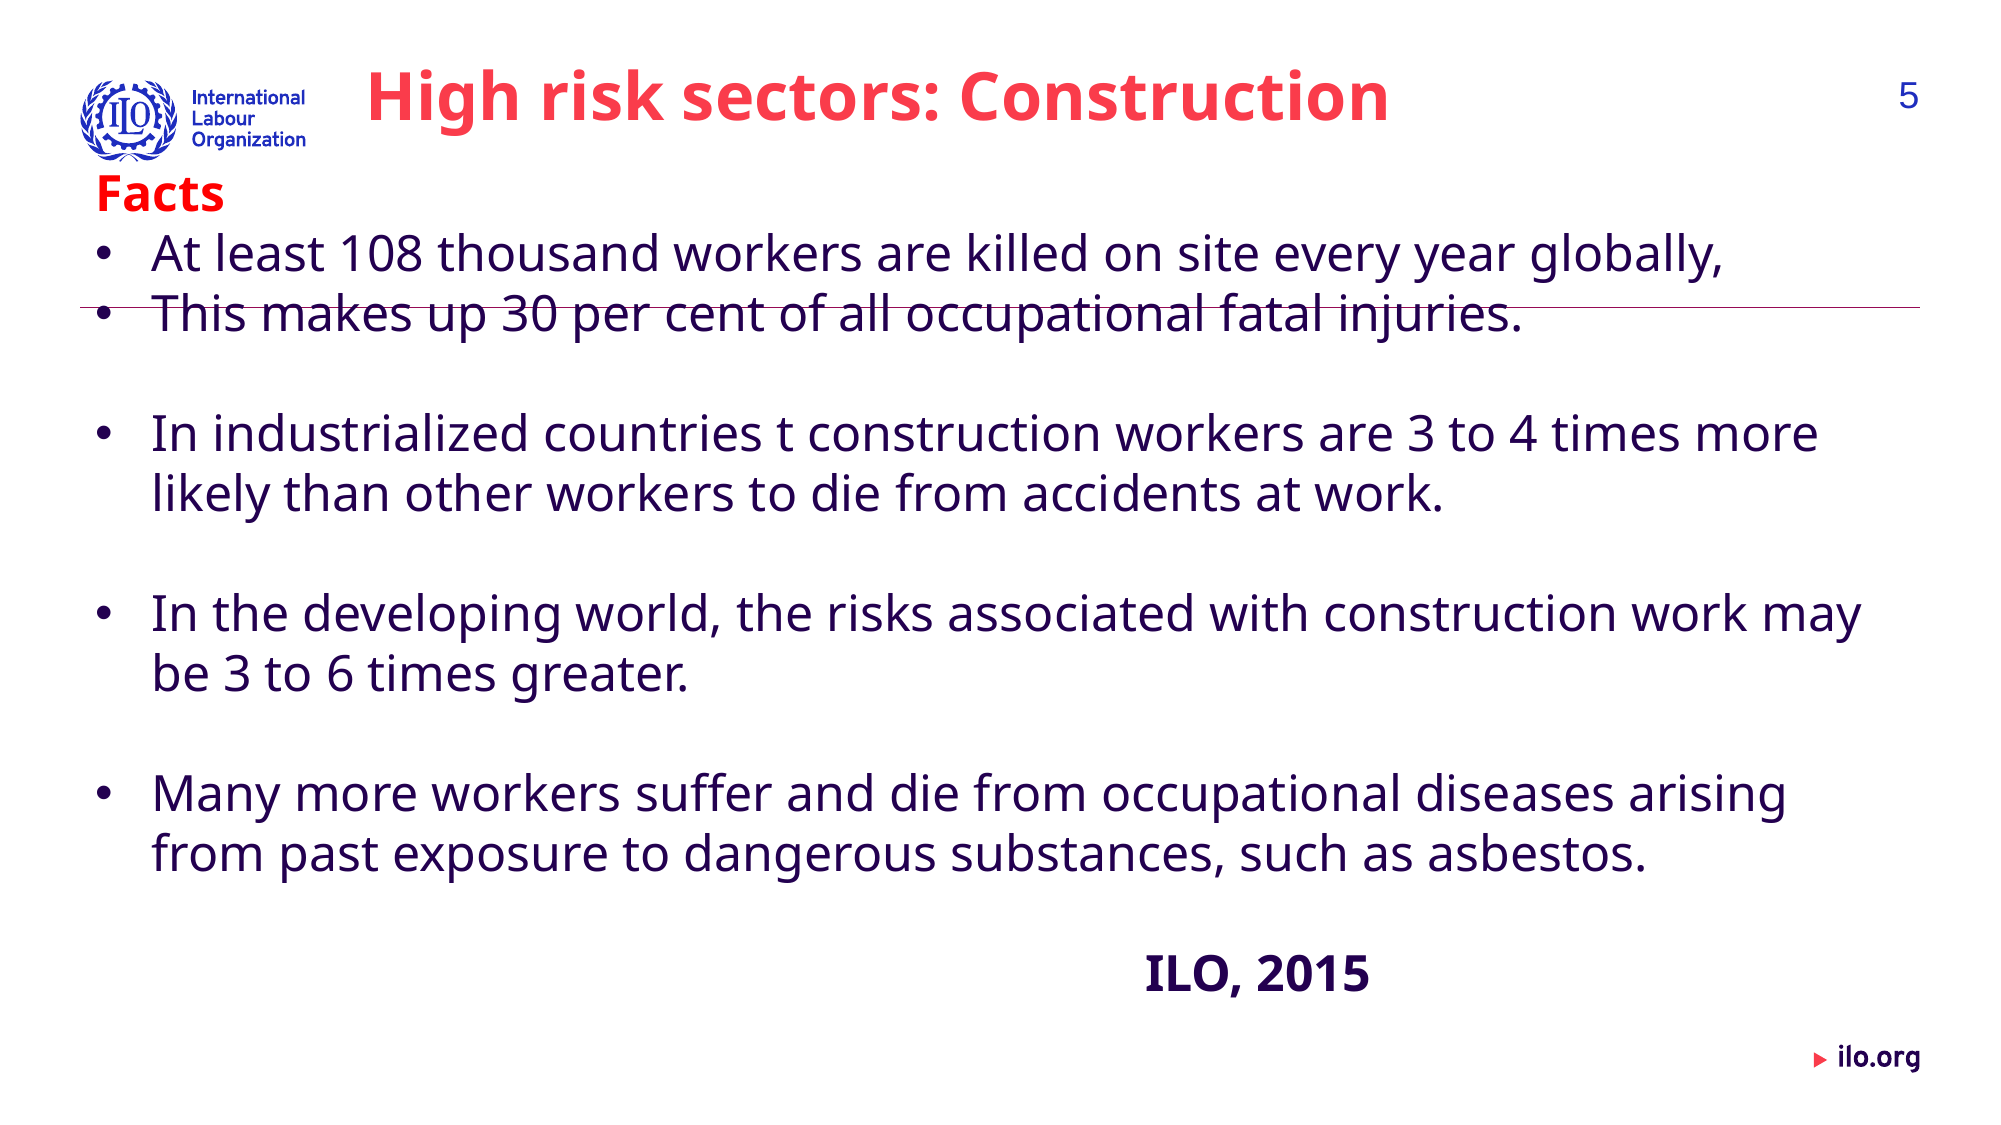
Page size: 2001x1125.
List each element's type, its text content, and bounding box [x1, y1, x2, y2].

slide_number 5 [1830, 70, 1920, 119]
text_box High risk sectors: Construction [350, 46, 1698, 142]
text_box Facts At least 108 thousand workers are killed on site every year globally, This makes up 30 per cent of all occupational fatal injuries. In industrialized countries t construction workers are 3 to 4 times more likely than other workers to die from accidents at work. In the developing world, the risks associated with construction work may be 3 to 6 times greater. Many more workers suffer and die from occupational diseases arising from past exposure to dangerous substances, such as asbestos. ILO, 2015 [80, 154, 1926, 1010]
